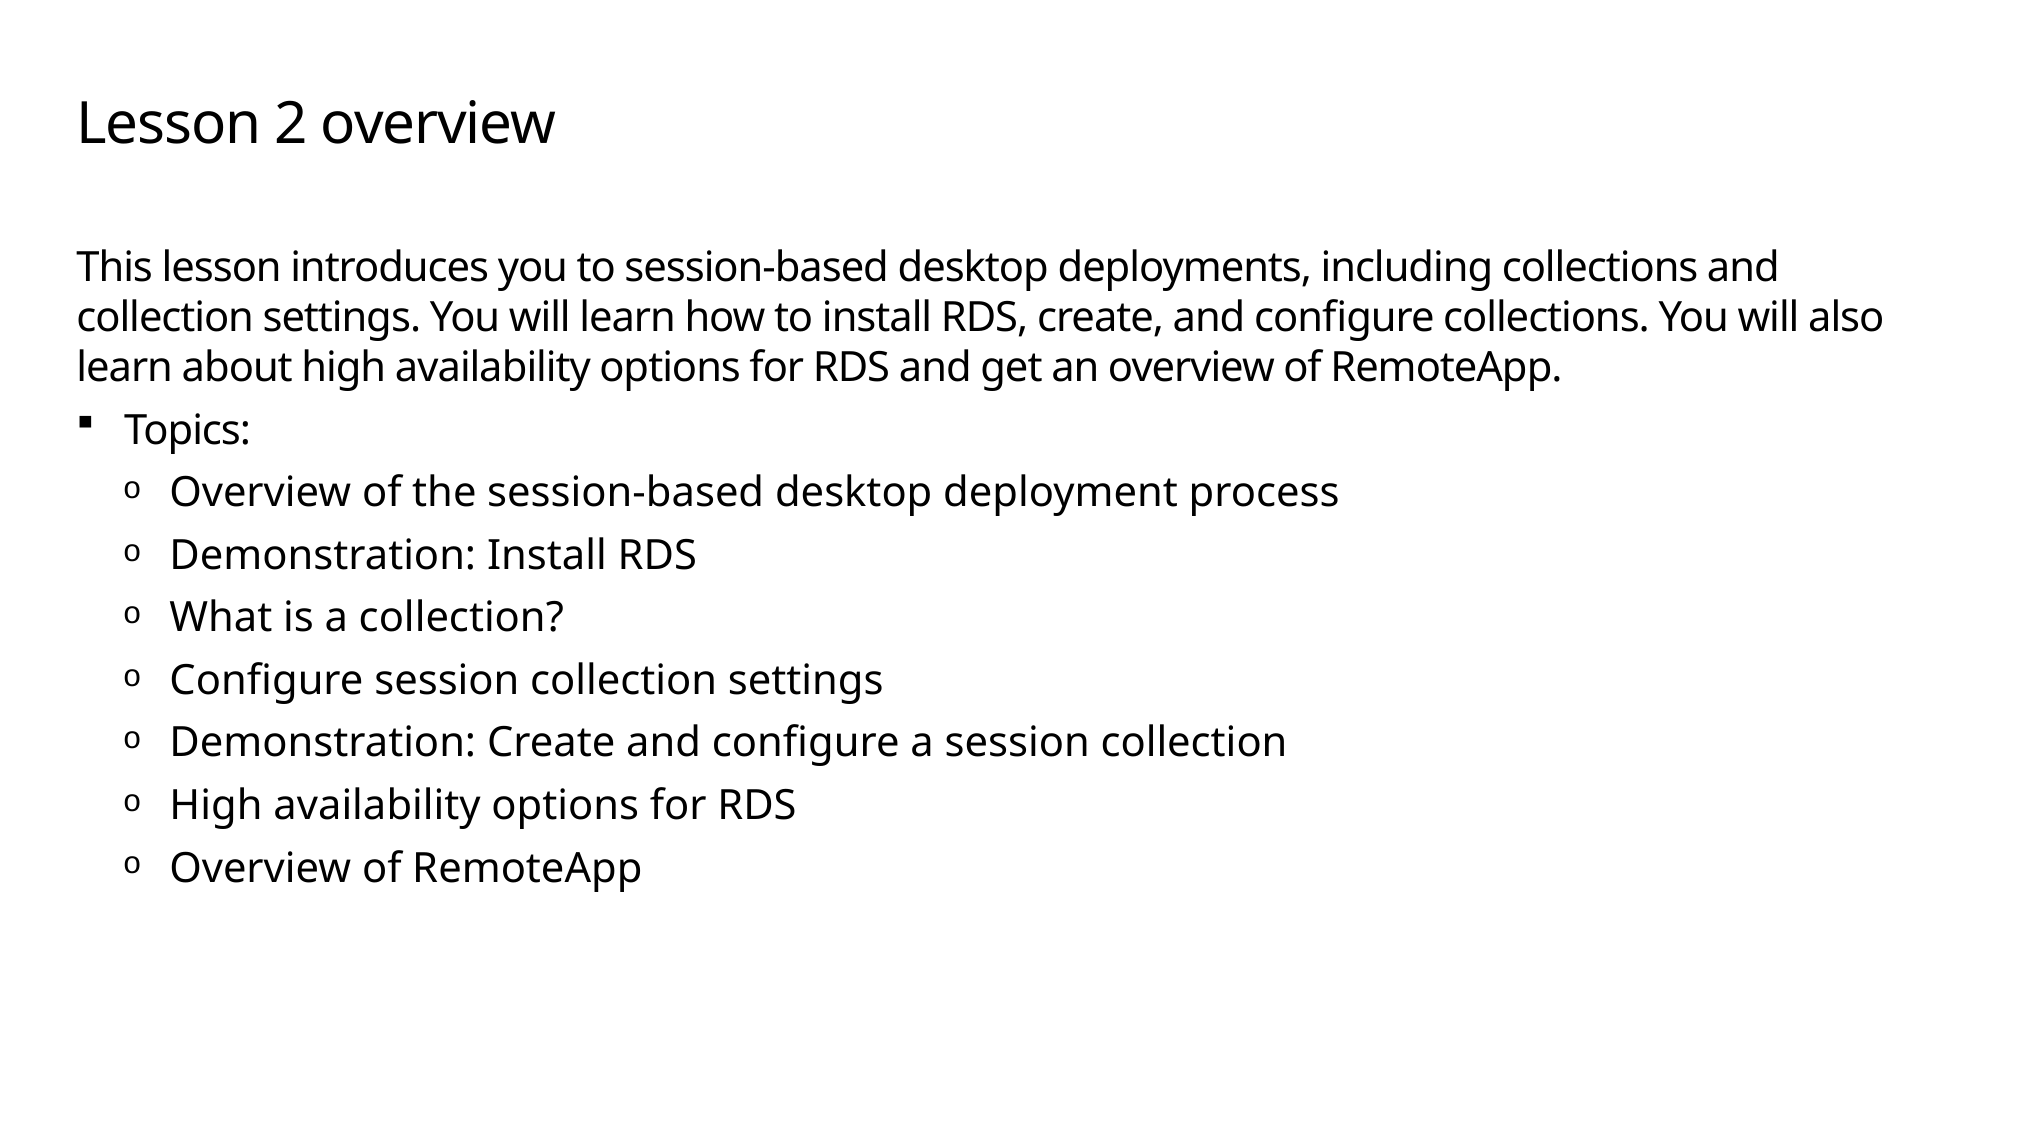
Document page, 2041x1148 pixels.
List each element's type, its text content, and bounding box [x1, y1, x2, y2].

list This lesson introduces you to session-based desktop deployments, including collections and collection settings. You will learn how to install RDS, create, and configure collections. You will also learn about high availability options for RDS and get an overview of RemoteApp. Topics: Overview of the session-based desktop deployment process Demonstration: Install RDS What is a collection? Configure session collection settings Demonstration: Create and configure a session collection High availability options for RDS Overview of RemoteApp [76, 240, 1968, 1074]
title Lesson 2 overview [76, 93, 1968, 161]
